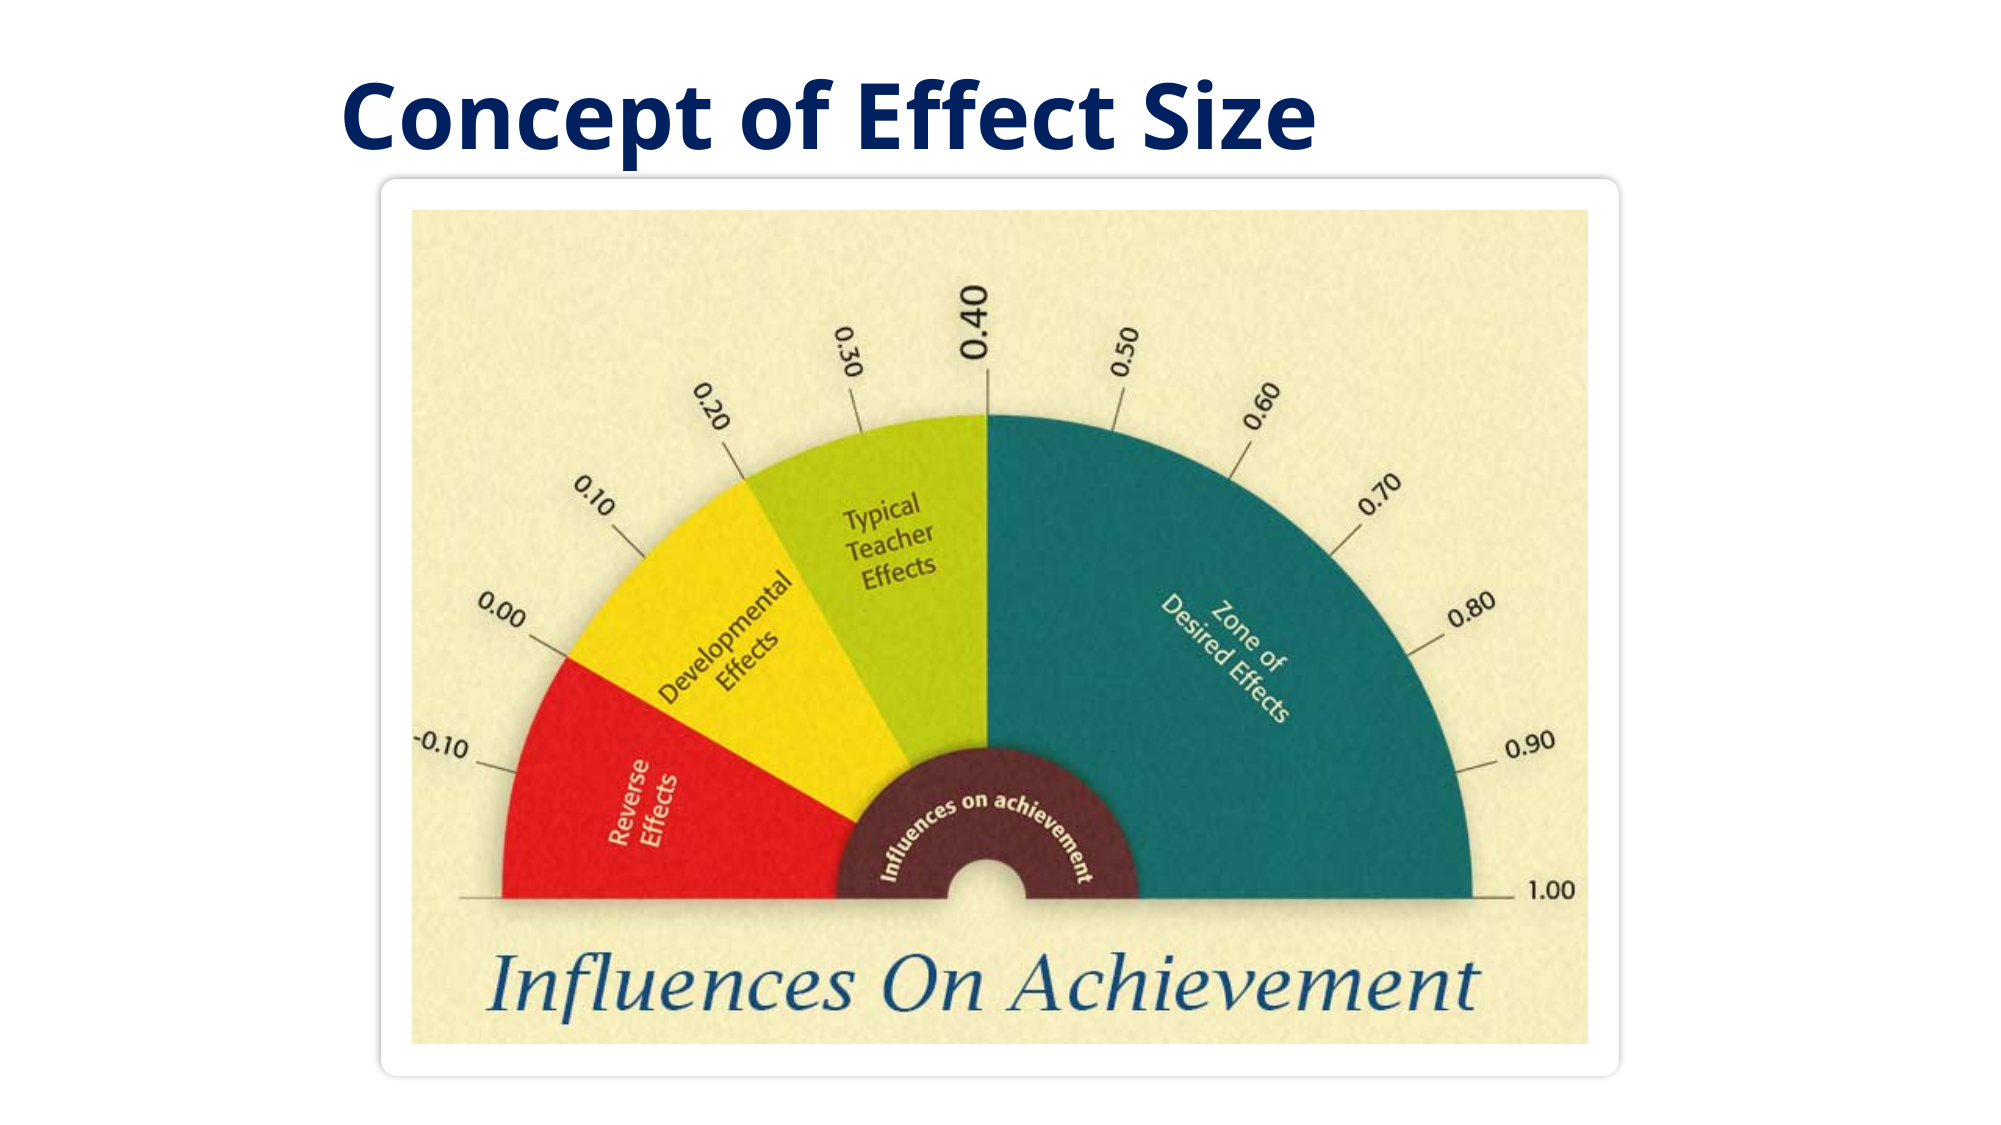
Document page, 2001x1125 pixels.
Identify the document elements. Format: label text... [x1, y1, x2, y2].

picture [411, 210, 1589, 1045]
title Concept of Effect Size [324, 25, 1675, 214]
